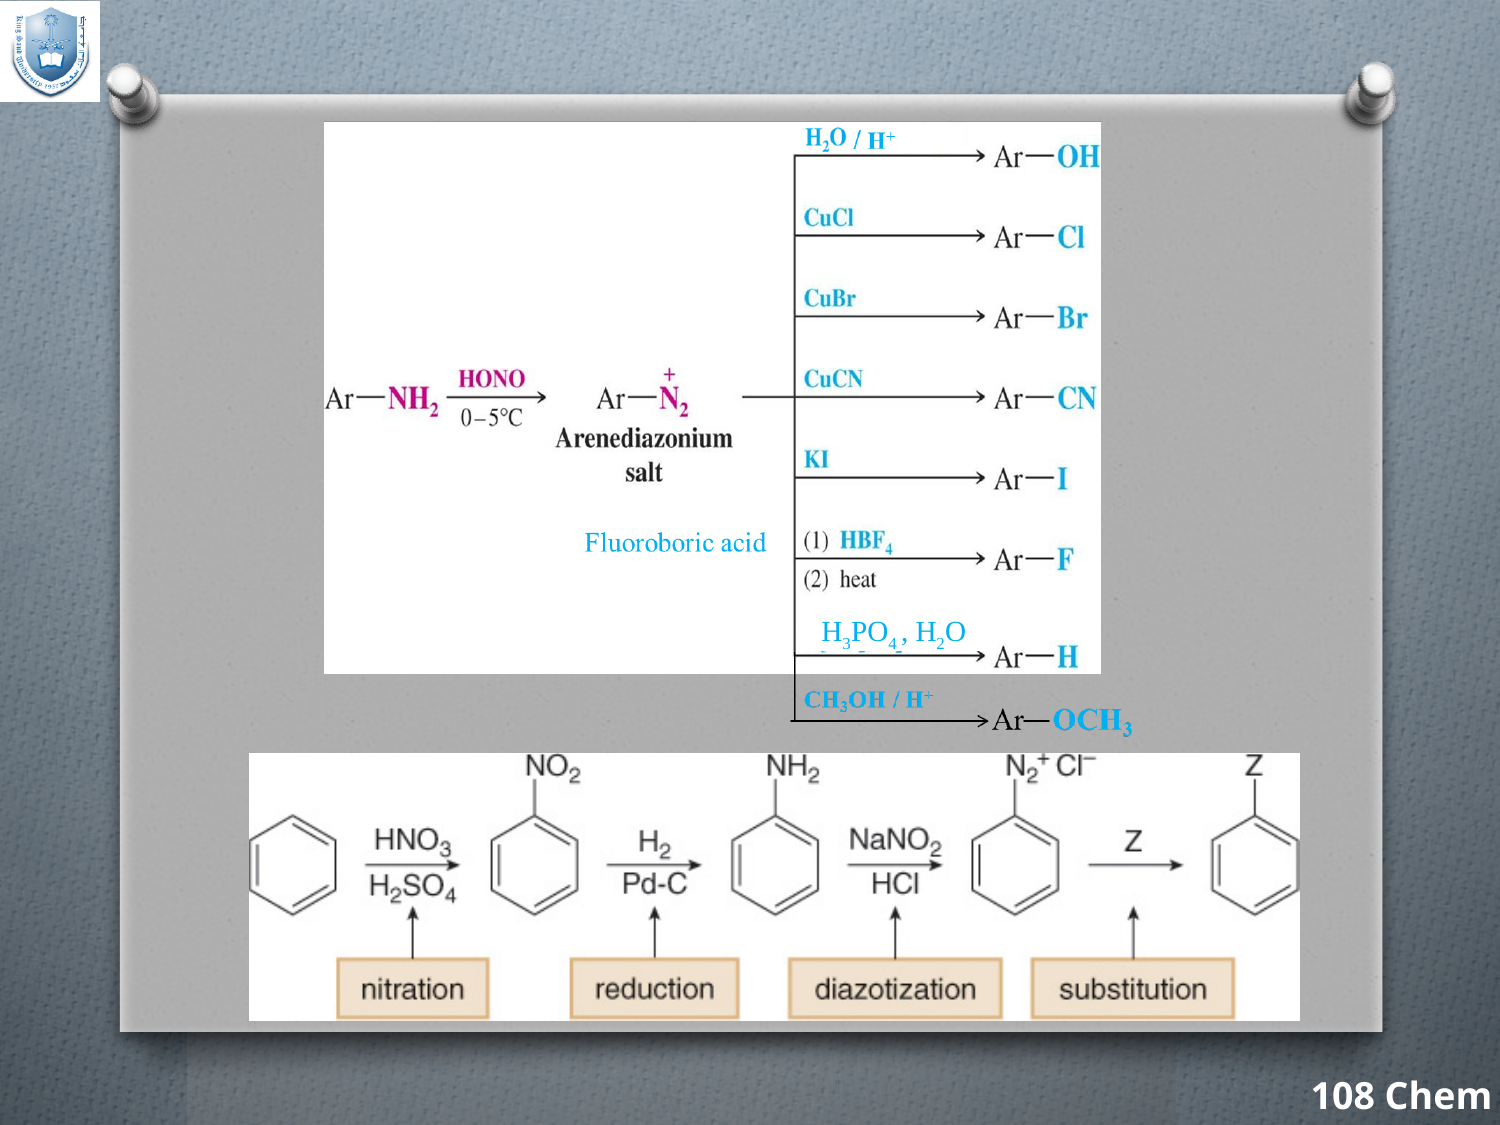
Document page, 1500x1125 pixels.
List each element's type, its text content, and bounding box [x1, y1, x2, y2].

picture [1317, 35, 1439, 156]
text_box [324, 113, 1145, 755]
picture [249, 753, 1301, 1021]
text_box 108 Chem [1295, 1064, 1500, 1125]
picture [0, 1, 198, 153]
